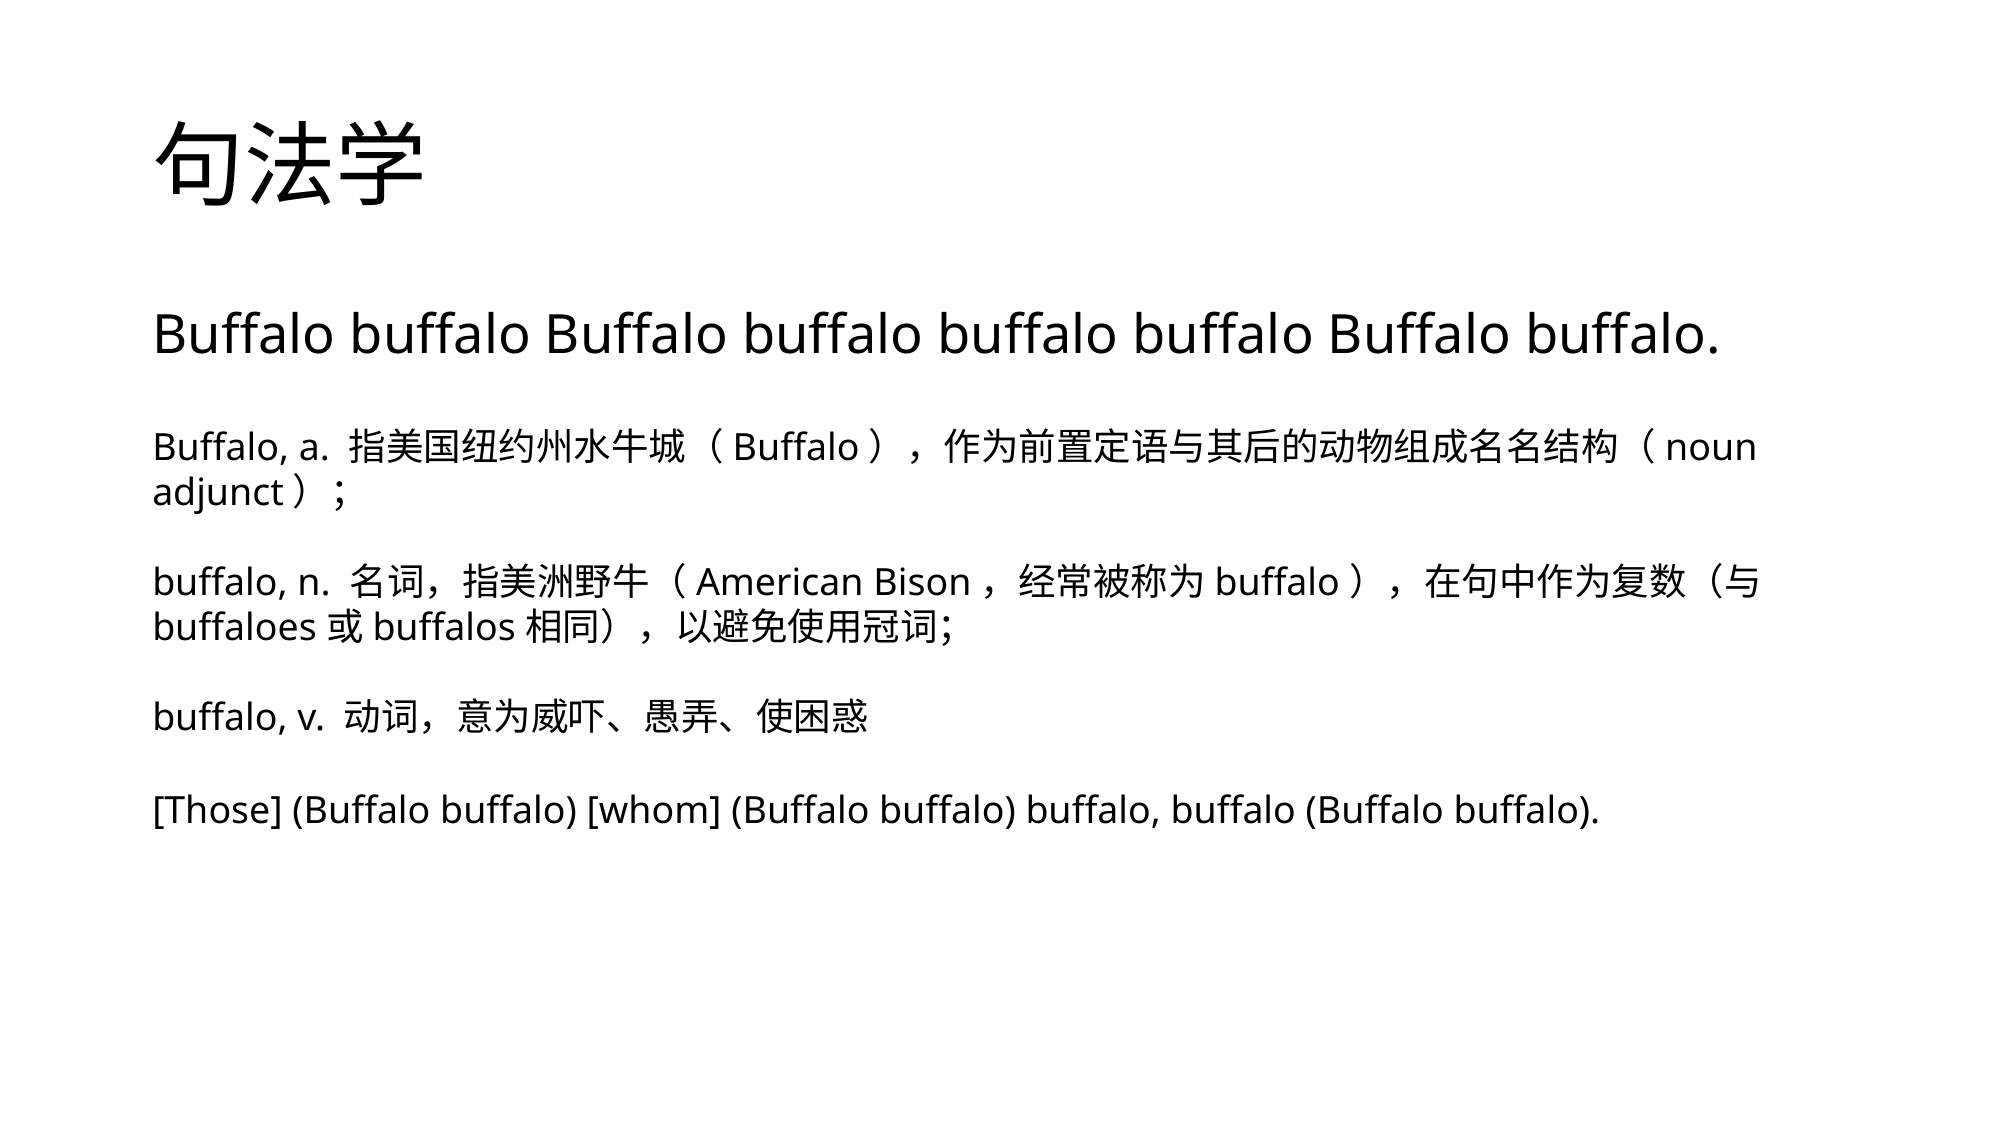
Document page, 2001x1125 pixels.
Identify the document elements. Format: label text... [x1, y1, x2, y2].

title 句法学 [137, 59, 1863, 278]
list Buffalo buffalo Buffalo buffalo buffalo buffalo Buffalo buffalo. [137, 299, 1823, 415]
text_box [Those] (Buffalo buffalo) [whom] (Buffalo buffalo) buffalo, buffalo (Buffalo buffalo). [137, 778, 1823, 839]
text_box Buffalo, a. 指美国纽约州水牛城（Buffalo），作为前置定语与其后的动物组成名名结构（noun adjunct）； buffalo, n. 名词，指美洲野牛（American Bison，经常被称为buffalo），在句中作为复数（与buffaloes或buffalos相同），以避免使用冠词； buffalo, v. 动词，意为威吓、愚弄、使困惑 [137, 415, 1823, 746]
